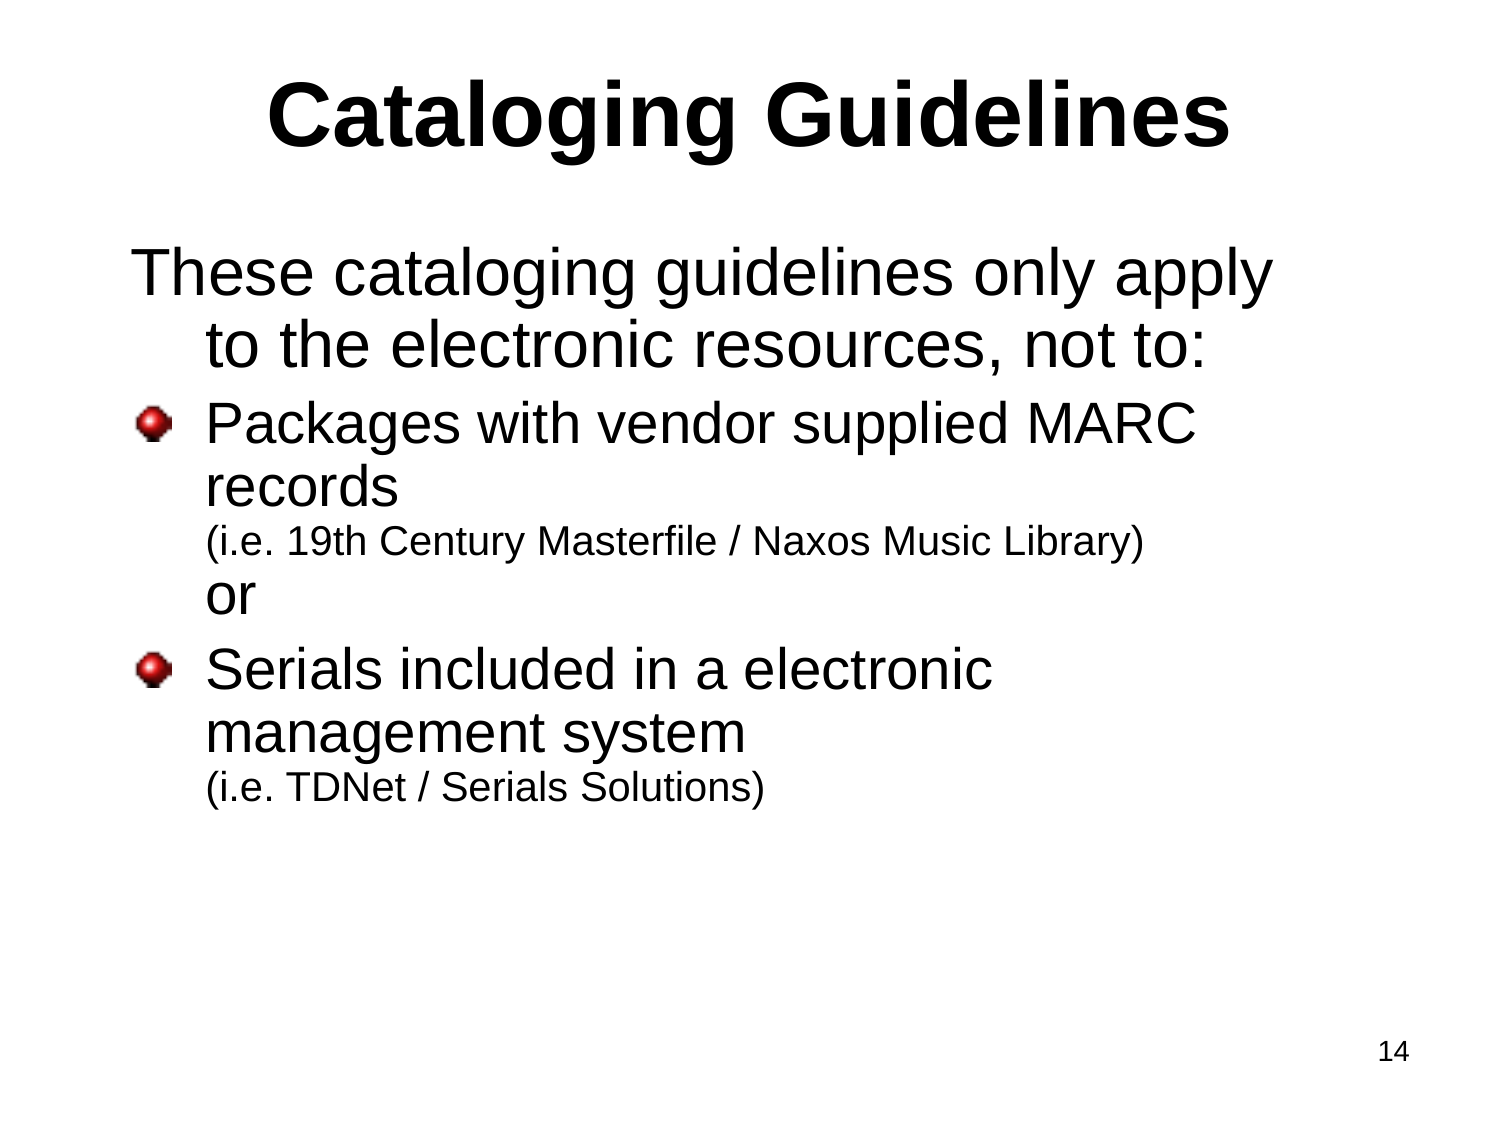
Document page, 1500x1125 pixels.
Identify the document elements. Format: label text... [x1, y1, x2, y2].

picture [130, 400, 172, 442]
slide_number 14 [1074, 1024, 1426, 1103]
list These cataloging guidelines only apply to the electronic resources, not to: Packages with vendor supplied MARC records (i.e. 19th Century Masterfile / Naxos Music Library) or Serials included in a electronic management system (i.e. TDNet / Serials Solutions) [115, 230, 1324, 881]
picture [130, 646, 172, 688]
title Cataloging Guidelines [74, 15, 1426, 204]
